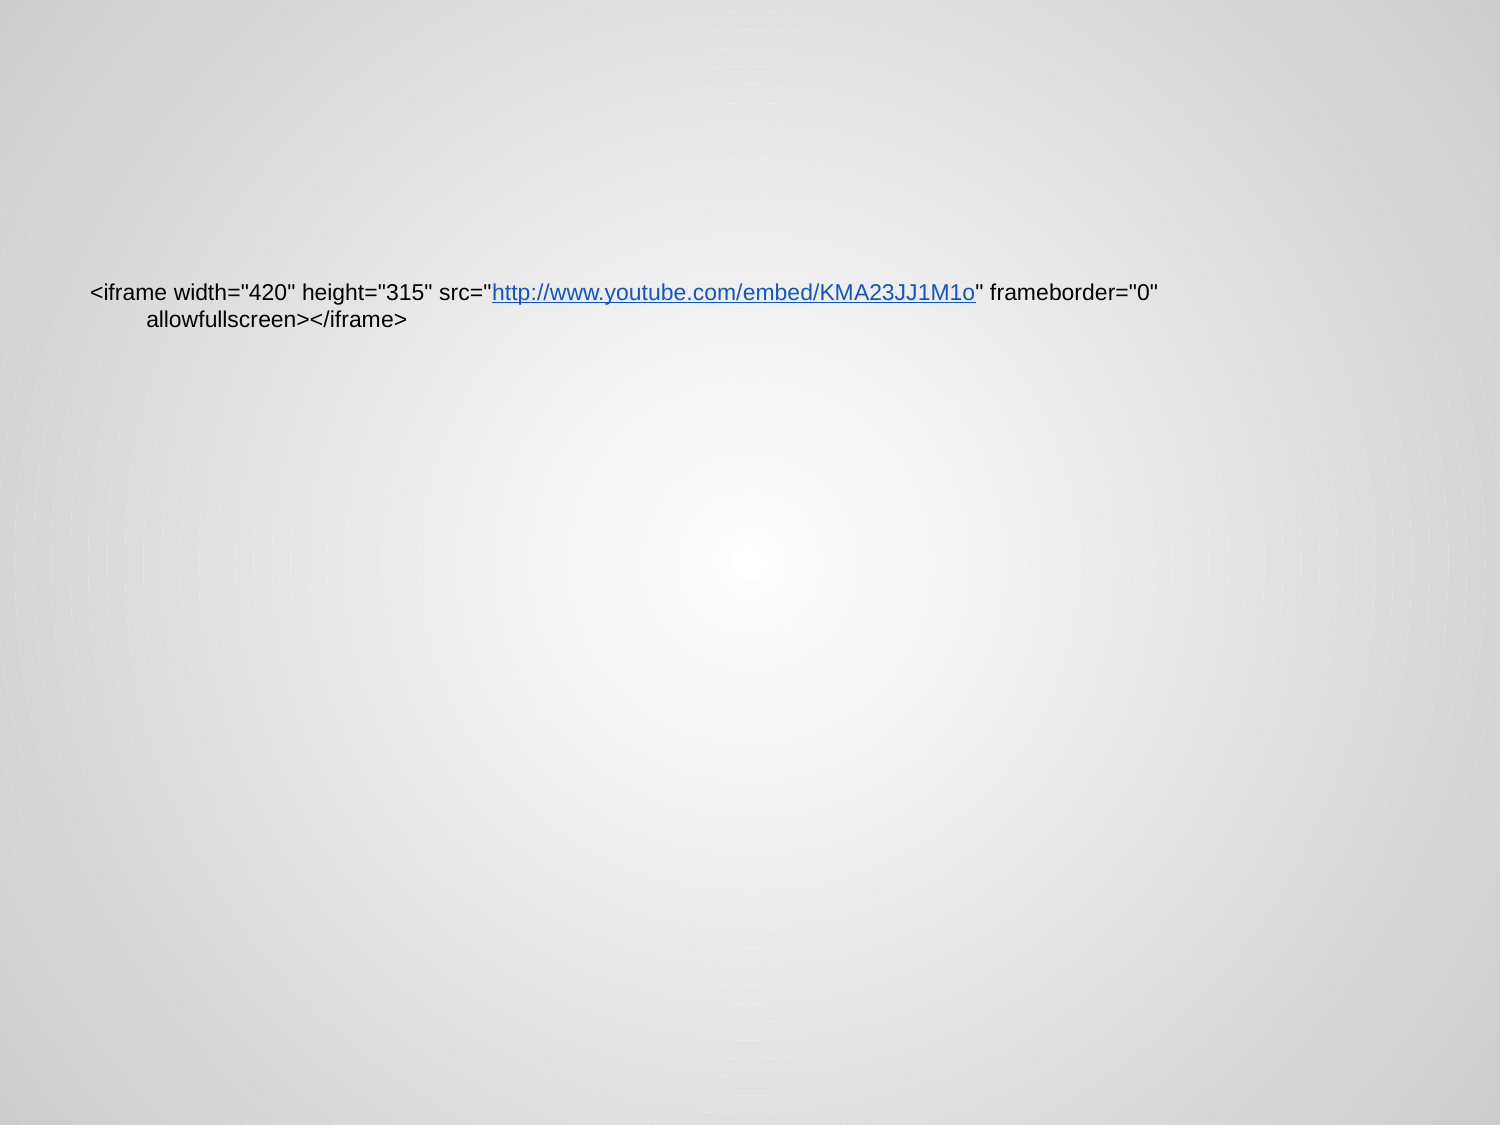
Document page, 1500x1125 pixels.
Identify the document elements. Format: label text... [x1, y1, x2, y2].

list <iframe width="420" height="315" src="http://www.youtube.com/embed/KMA23JJ1M1o" frameborder="0" allowfullscreen></iframe> [75, 262, 1425, 931]
